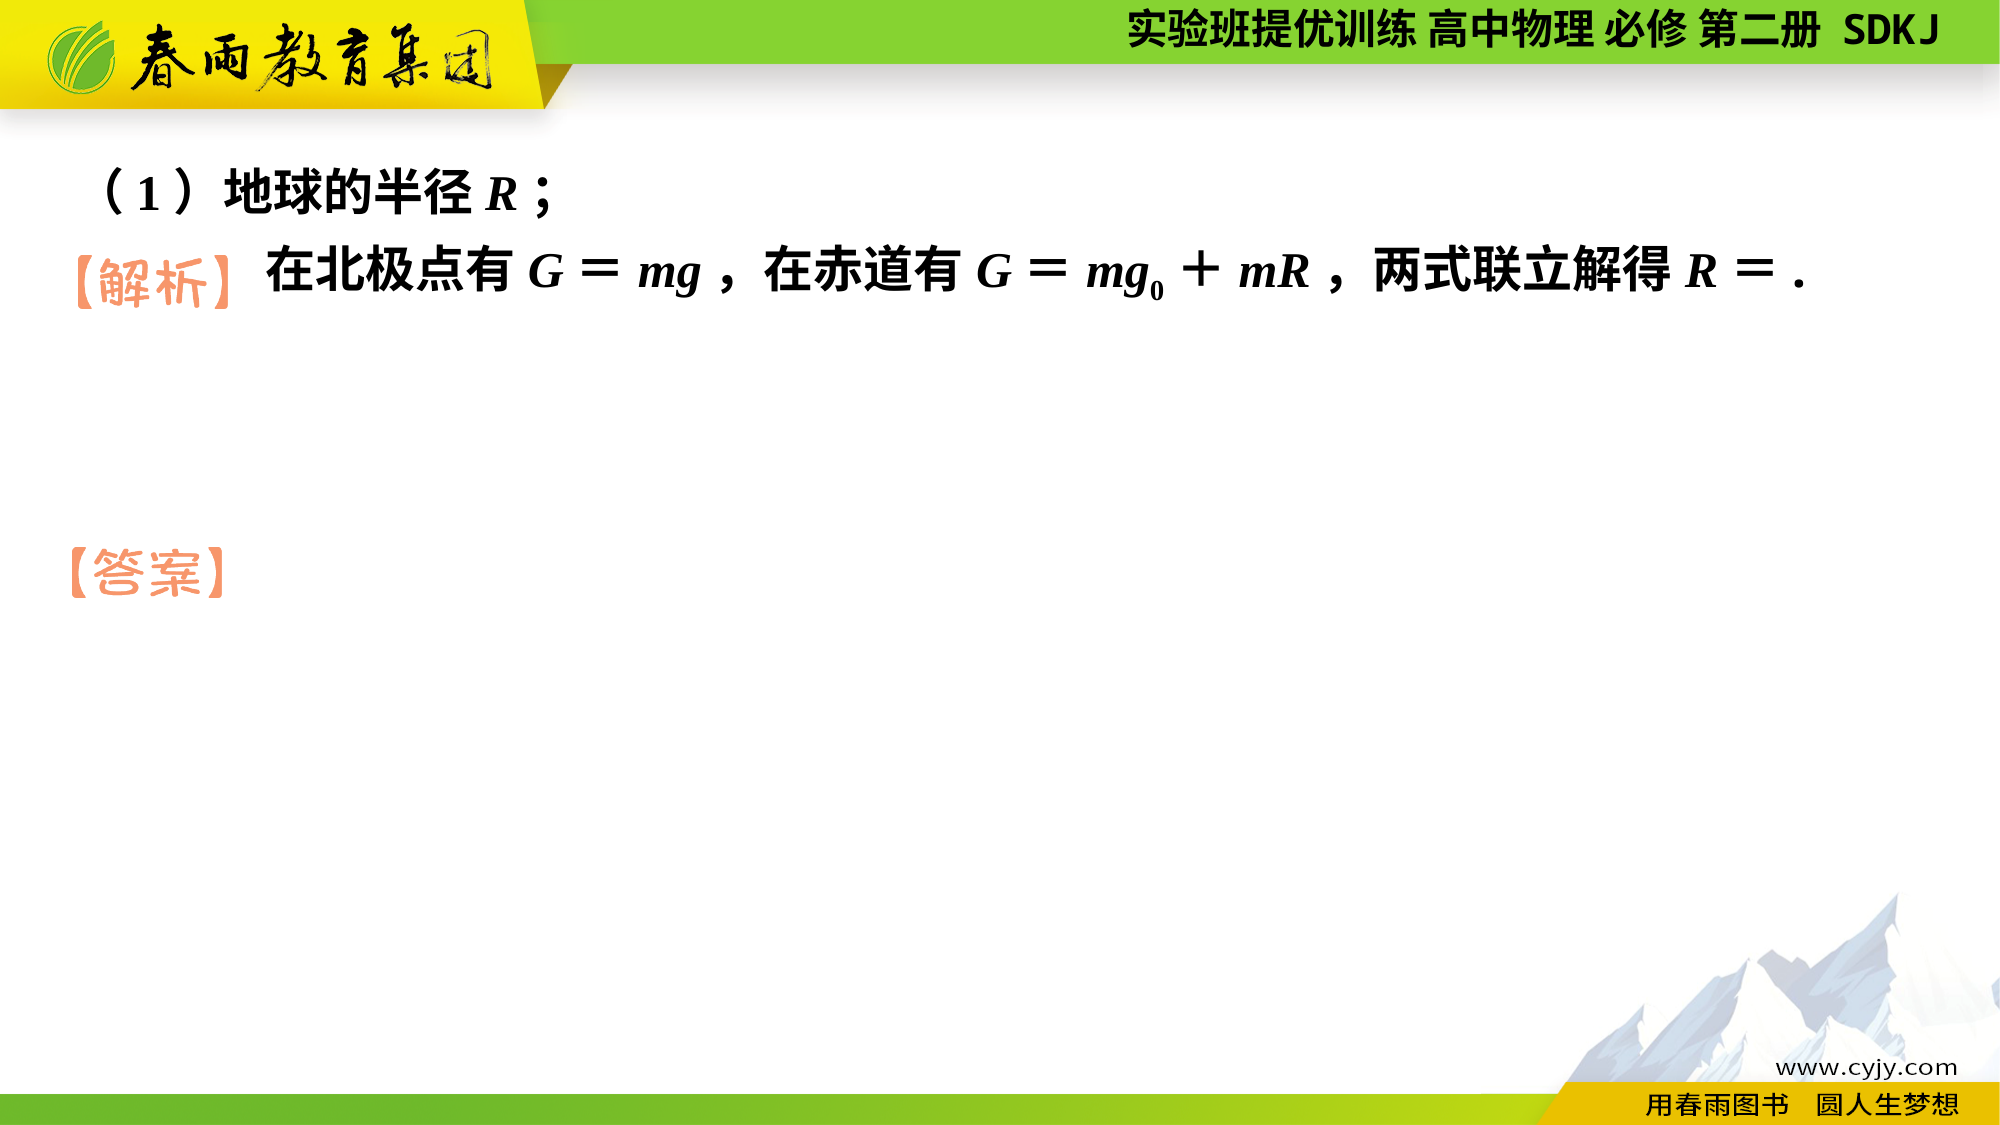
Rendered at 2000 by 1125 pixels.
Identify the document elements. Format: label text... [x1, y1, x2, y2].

picture [0, 0, 2000, 1125]
list （1）地球的半径R； [59, 122, 1944, 217]
